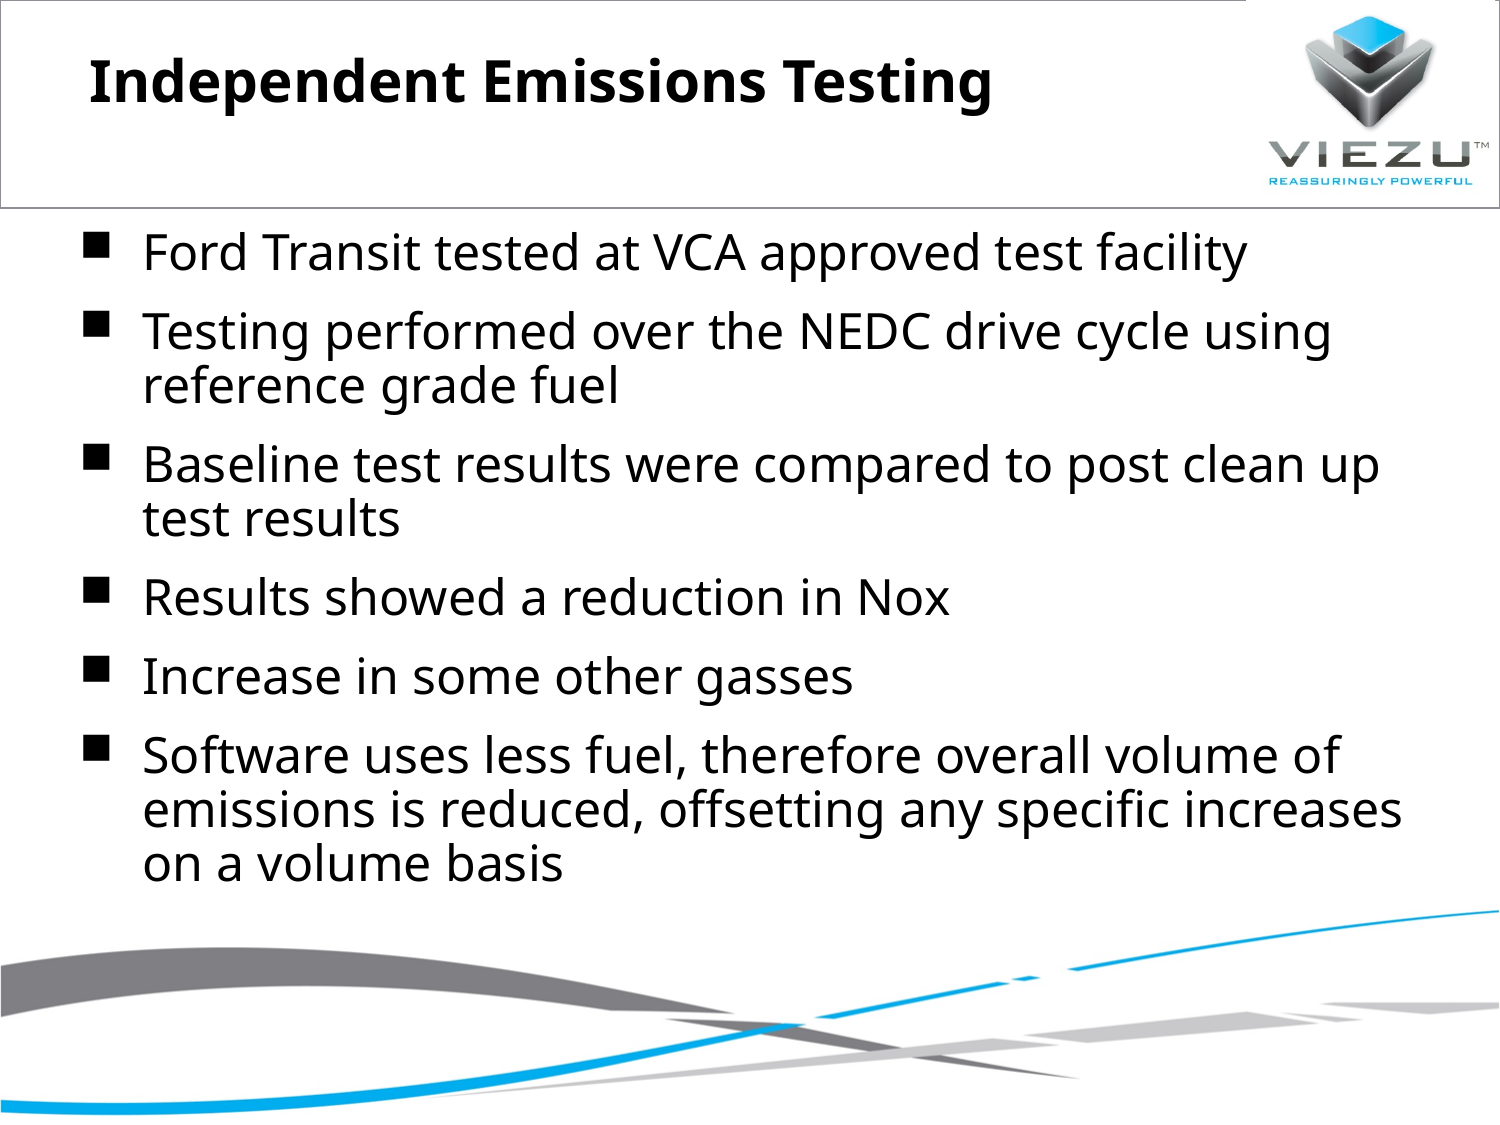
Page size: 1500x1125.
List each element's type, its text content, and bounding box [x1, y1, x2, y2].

picture [0, 889, 1500, 1125]
picture [1246, 0, 1496, 204]
title Independent Emissions Testing [75, 45, 1425, 219]
text_box Ford Transit tested at VCA approved test facility Testing performed over the NEDC drive cycle using reference grade fuel Baseline test results were compared to post clean up test results Results showed a reduction in Nox Increase in some other gasses Software uses less fuel, therefore overall volume of emissions is reduced, offsetting any specific increases on a volume basis [64, 219, 1471, 988]
